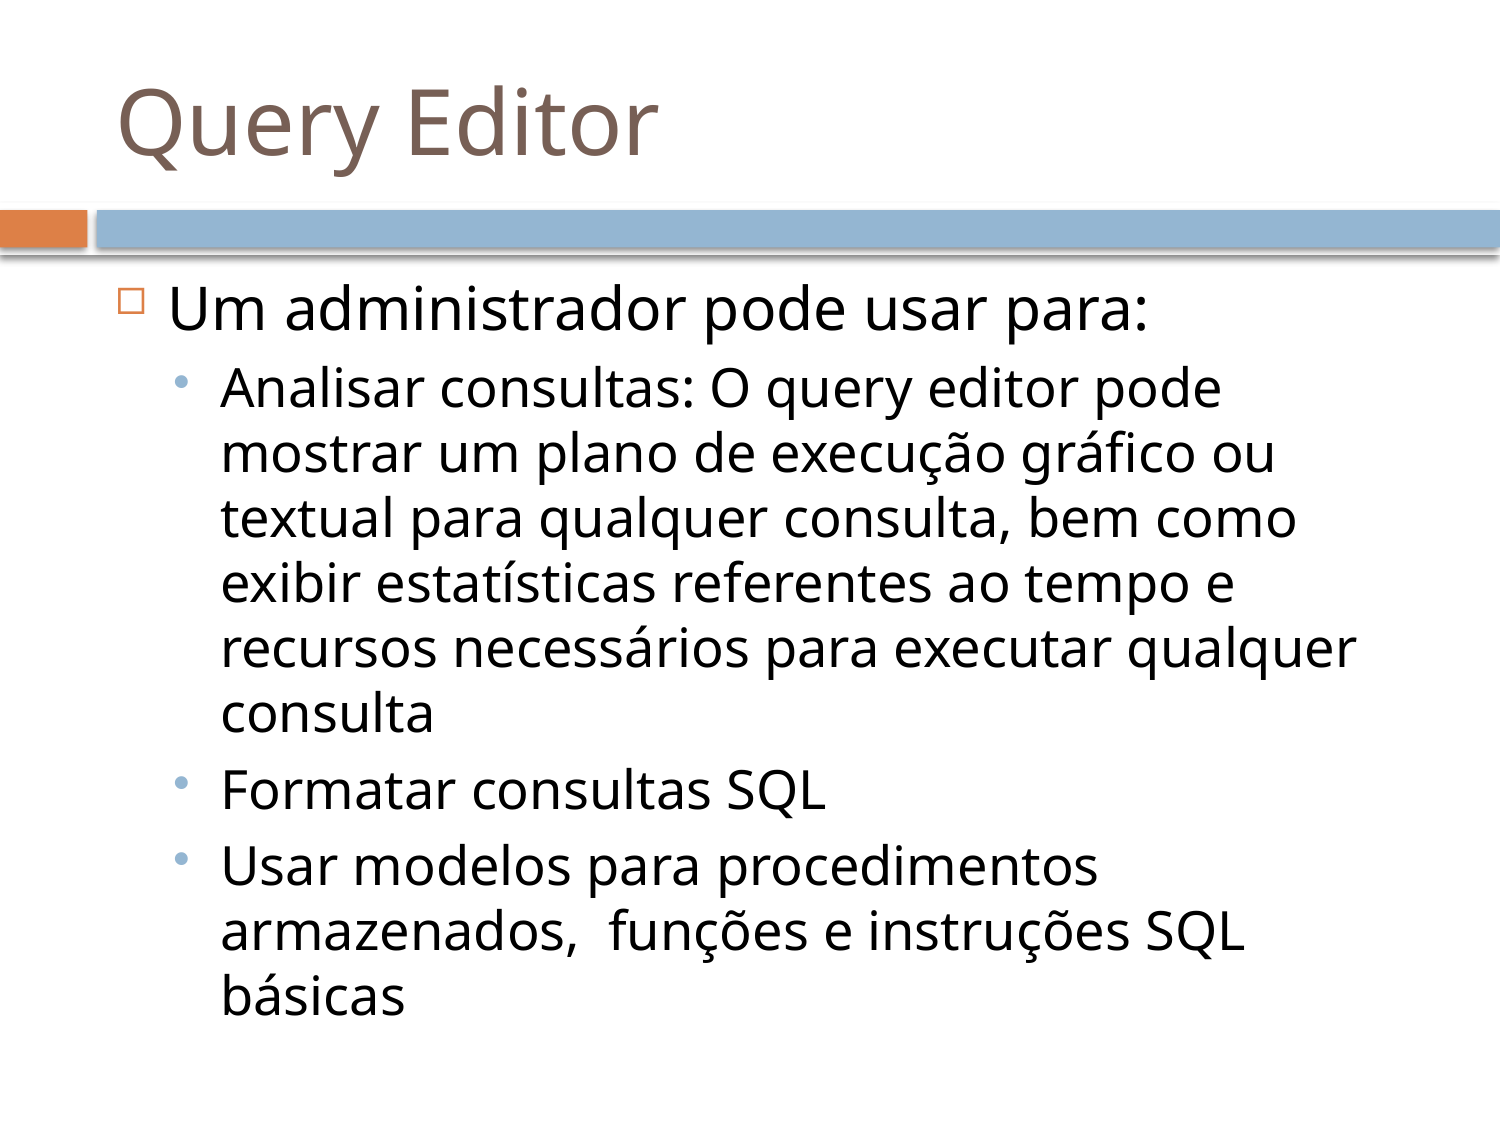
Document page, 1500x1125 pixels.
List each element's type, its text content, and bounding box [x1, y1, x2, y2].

list Um administrador pode usar para: Analisar consultas: O query editor pode mostrar um plano de execução gráfico ou textual para qualquer consulta, bem como exibir estatísticas referentes ao tempo e recursos necessários para executar qualquer consulta Formatar consultas SQL Usar modelos para procedimentos armazenados, funções e instruções SQL básicas [100, 262, 1438, 1000]
title Query Editor [100, 37, 1438, 200]
